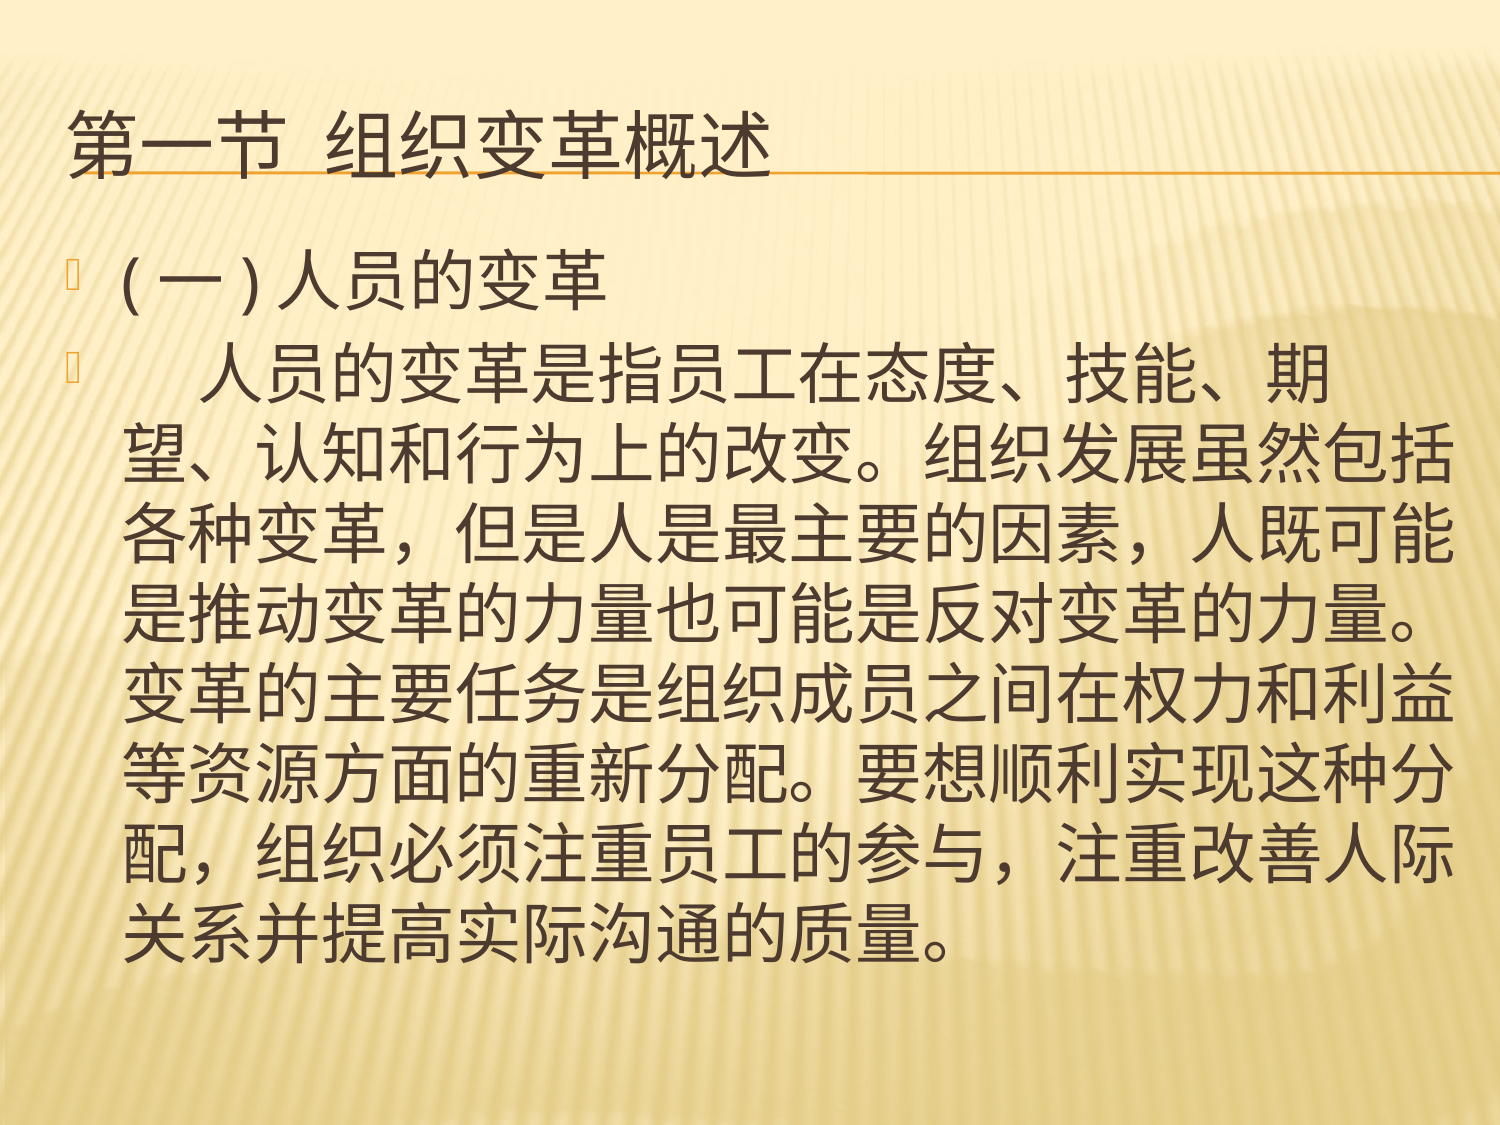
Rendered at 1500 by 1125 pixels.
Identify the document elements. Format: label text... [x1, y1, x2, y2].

list (一)人员的变革 人员的变革是指员工在态度、技能、期望、认知和行为上的改变。组织发展虽然包括各种变革，但是人是最主要的因素，人既可能是推动变革的力量也可能是反对变革的力量。变革的主要任务是组织成员之间在权力和利益等资源方面的重新分配。要想顺利实现这种分配，组织必须注重员工的参与，注重改善人际关系并提高实际沟通的质量。 [49, 231, 1476, 975]
title 第一节 组织变革概述 [50, 75, 1475, 213]
